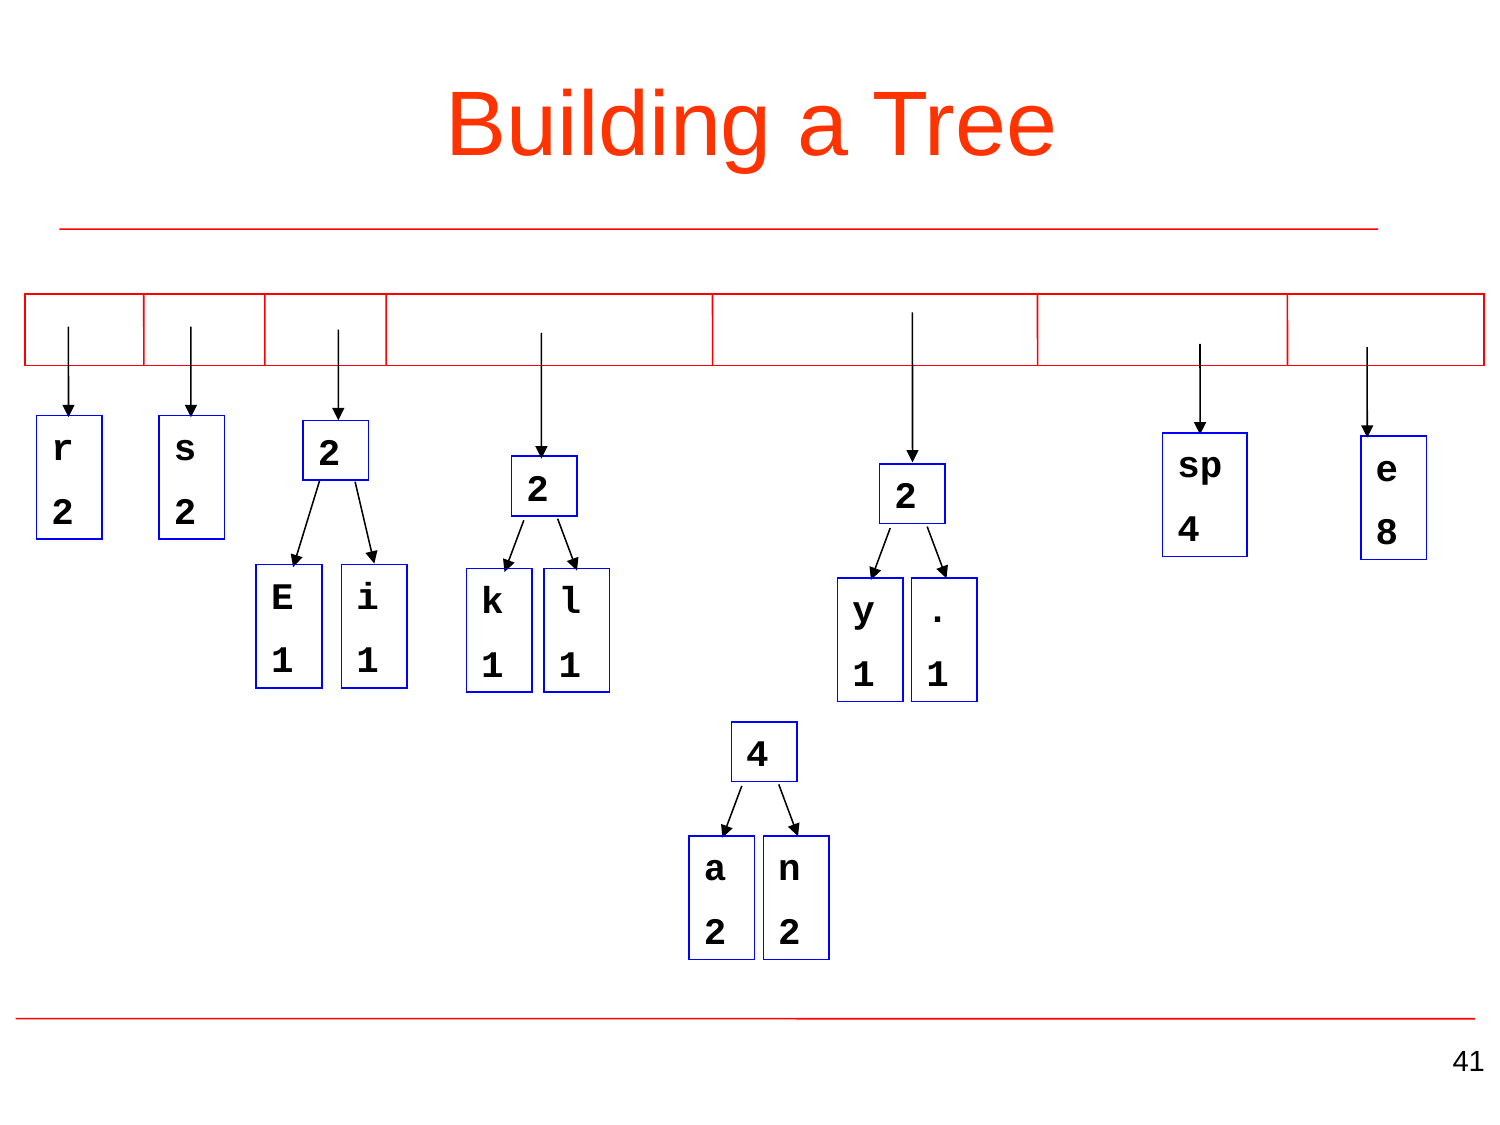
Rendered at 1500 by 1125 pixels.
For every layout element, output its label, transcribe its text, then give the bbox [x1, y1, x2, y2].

text_box 2 [303, 420, 369, 481]
text_box [354, 481, 378, 564]
text_box y 1 [837, 578, 904, 702]
title Building a Tree [114, 24, 1390, 213]
slide_number 41 [1149, 1034, 1500, 1113]
text_box [927, 526, 948, 579]
text_box k 1 [466, 568, 532, 693]
text_box [1193, 343, 1207, 432]
text_box . 1 [911, 578, 978, 702]
text_box [1038, 293, 1287, 366]
text_box [1361, 347, 1374, 438]
text_box [535, 332, 548, 459]
text_box E 1 [256, 564, 322, 688]
text_box s 2 [159, 415, 225, 540]
text_box n 2 [763, 835, 829, 960]
text_box [906, 312, 919, 463]
text_box [1288, 293, 1485, 366]
text_box sp 4 [1162, 432, 1247, 557]
text_box 4 [731, 721, 797, 782]
text_box [62, 326, 75, 415]
text_box [503, 520, 524, 568]
text_box [557, 518, 579, 571]
text_box l 1 [543, 568, 610, 693]
text_box [184, 326, 198, 415]
text_box 2 [511, 456, 578, 516]
text_box [332, 329, 345, 421]
text_box a 2 [689, 835, 755, 960]
text_box [778, 784, 800, 837]
text_box [144, 293, 264, 366]
text_box [24, 293, 143, 366]
text_box [721, 785, 742, 835]
text_box [387, 293, 712, 366]
text_box e 8 [1360, 436, 1427, 560]
text_box [265, 293, 386, 366]
text_box [290, 481, 320, 564]
text_box 2 [879, 463, 946, 524]
text_box r 2 [36, 415, 102, 540]
text_box i 1 [341, 564, 407, 688]
text_box [869, 528, 891, 578]
text_box [713, 293, 1037, 366]
